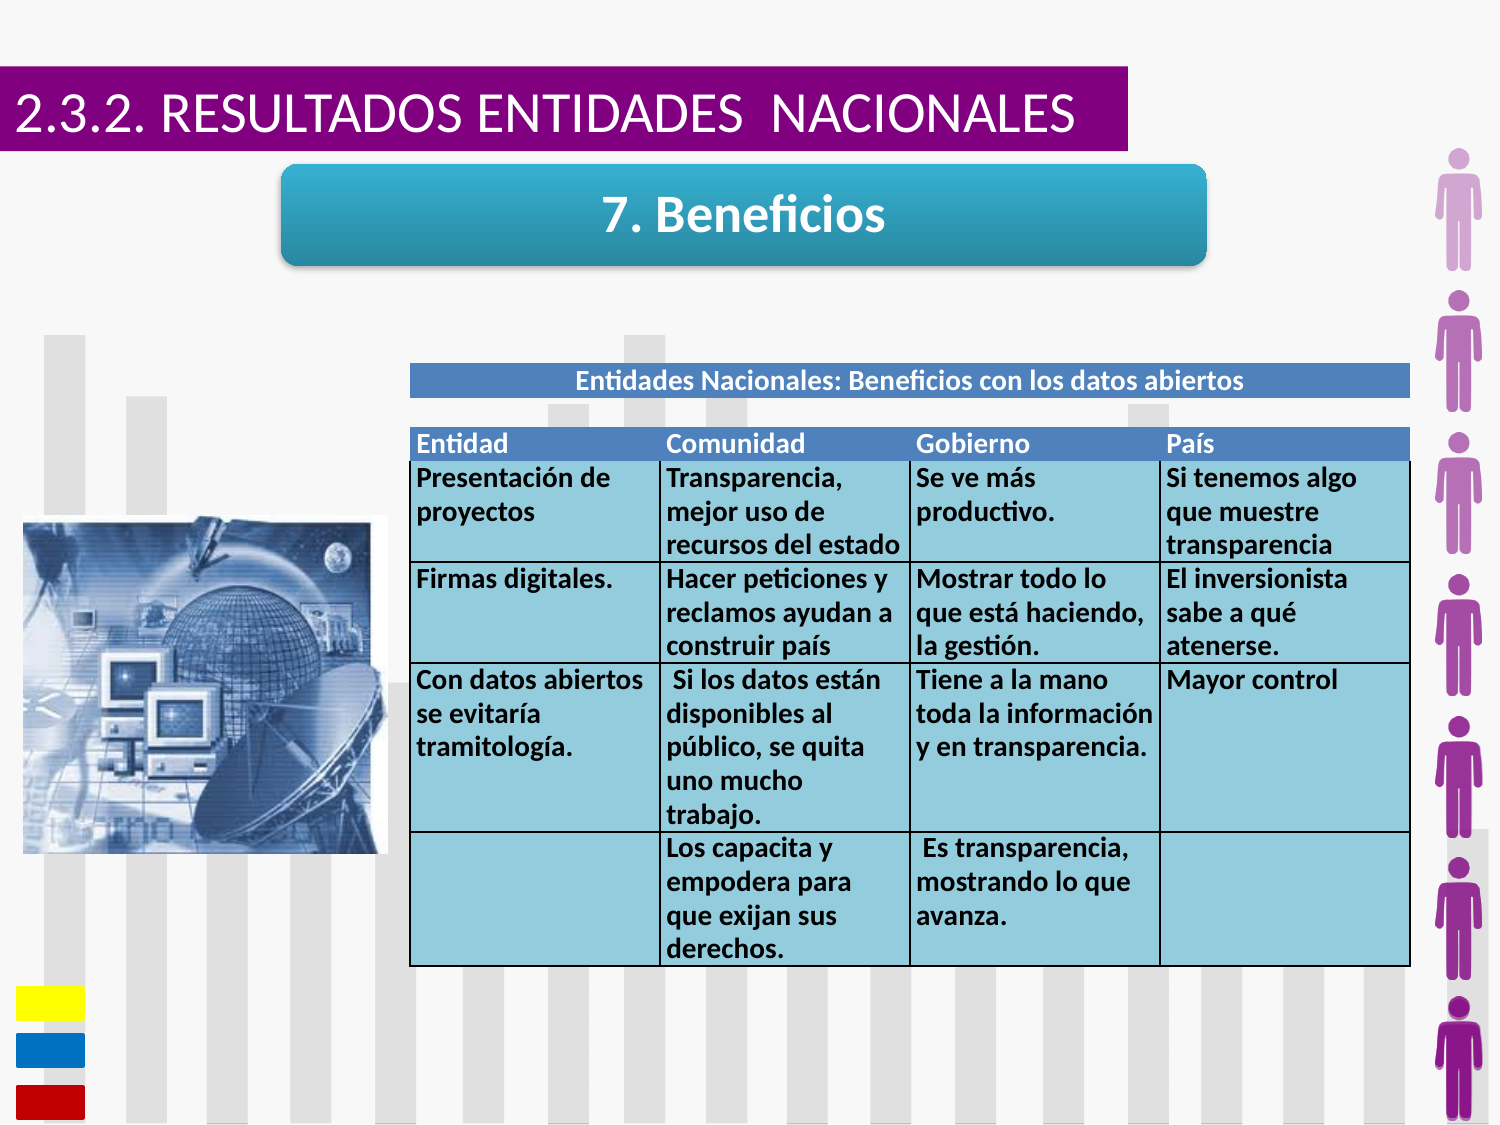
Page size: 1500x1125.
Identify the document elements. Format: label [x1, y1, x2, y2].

text_box [280, 163, 1208, 267]
picture [0, 0, 1500, 1125]
